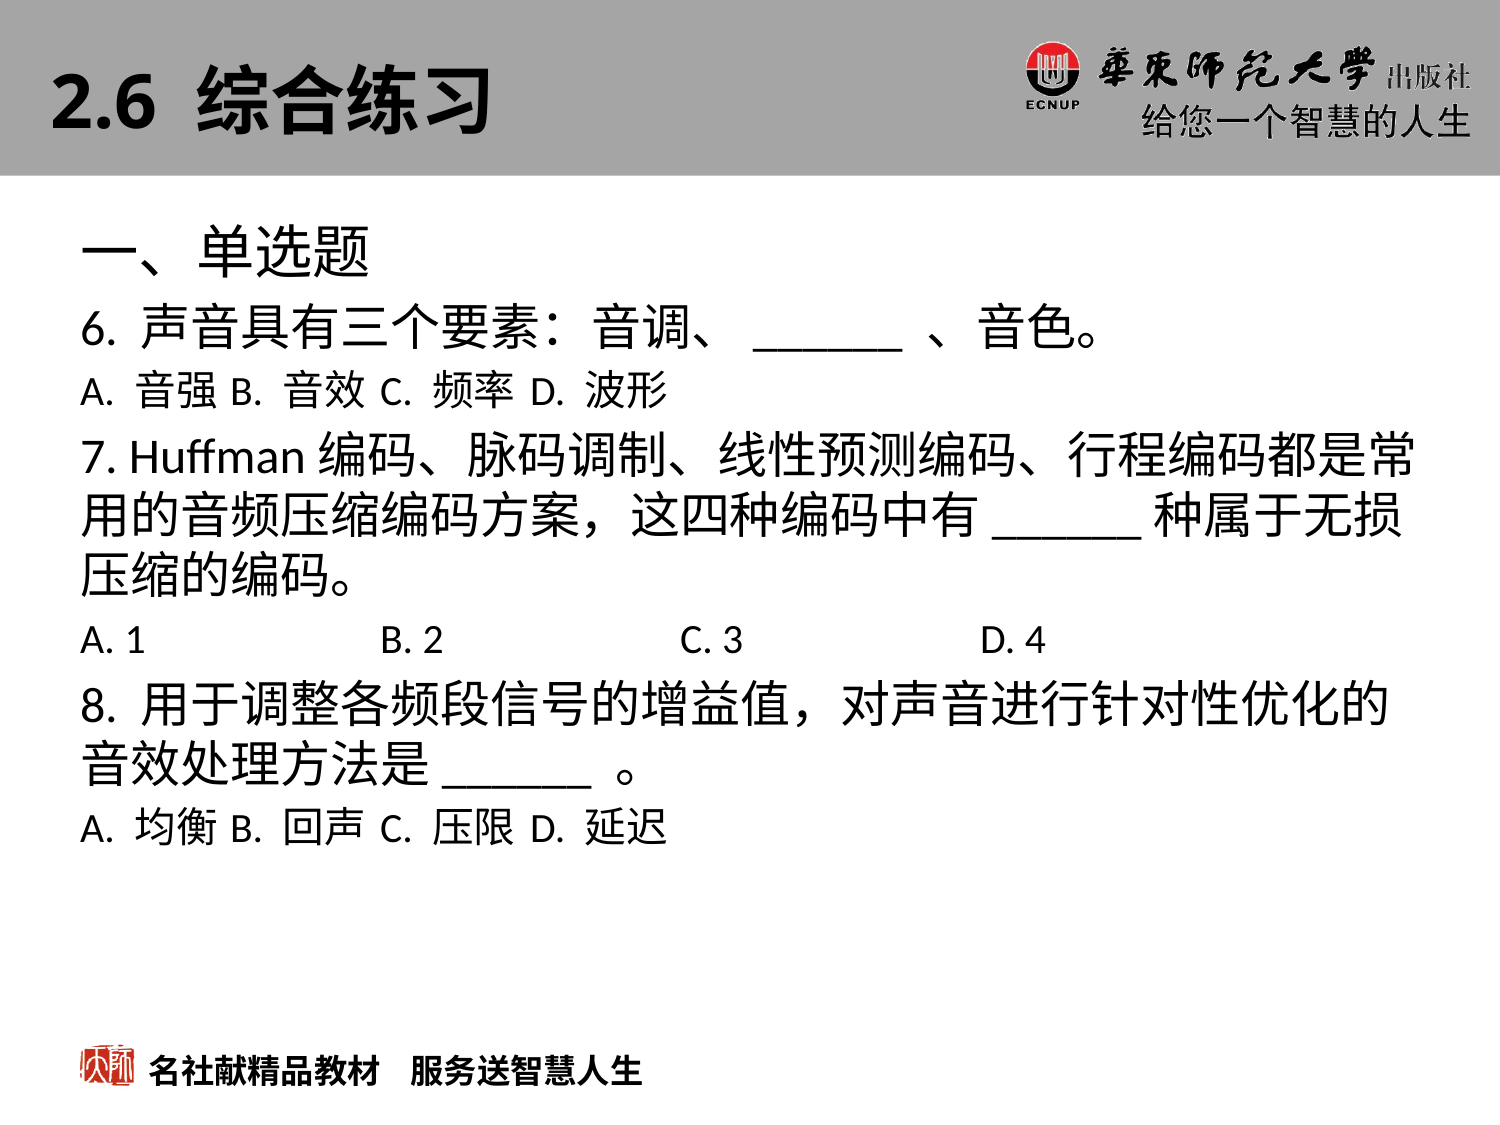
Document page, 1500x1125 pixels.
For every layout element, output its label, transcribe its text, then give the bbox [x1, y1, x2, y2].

picture [70, 1042, 138, 1090]
list 一、单选题 6. 声音具有三个要素：音调、______ 、音色。 A. 音强 B. 音效 C. 频率 D. 波形 7. Huffman编码、脉码调制、线性预测编码、行程编码都是常用的音频压缩编码方案，这四种编码中有______种属于无损压缩的编码。 A. 1 B. 2 C. 3 D. 4 8. 用于调整各频段信号的增益值，对声音进行针对性优化的音效处理方法是______ 。 A. 均衡 B. 回声 C. 压限 D. 延迟 [64, 208, 1437, 1031]
picture [1009, 35, 1500, 153]
title 2.6 综合练习 [35, 58, 1198, 139]
